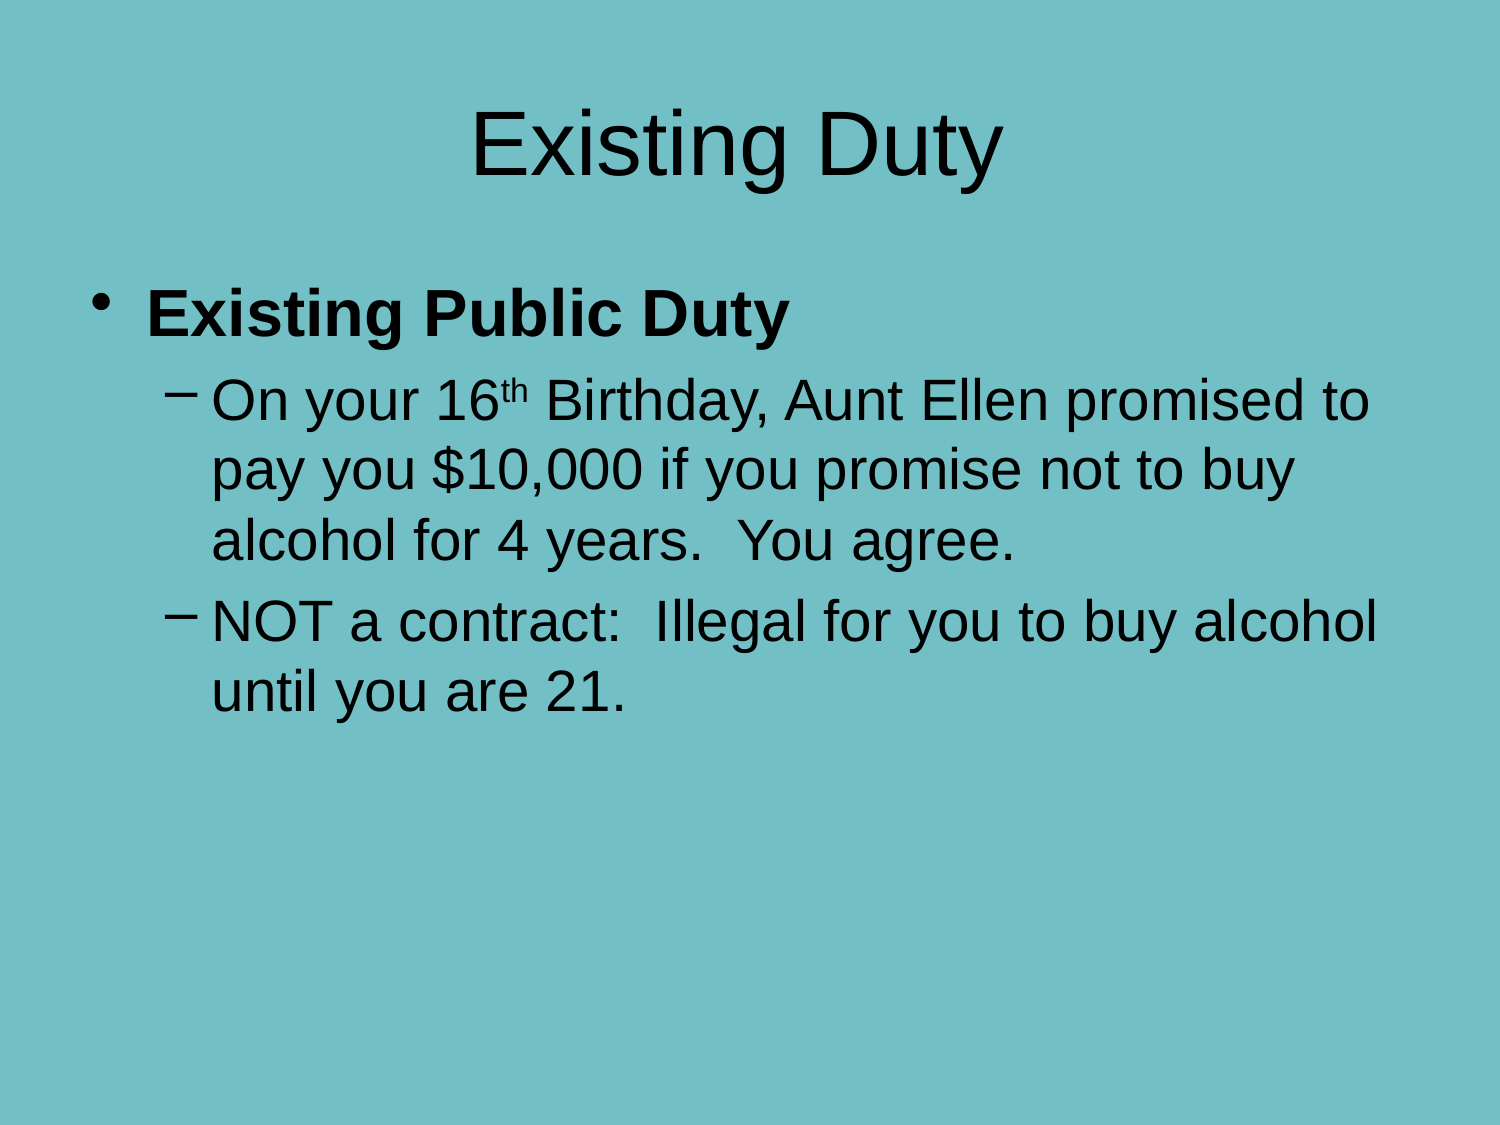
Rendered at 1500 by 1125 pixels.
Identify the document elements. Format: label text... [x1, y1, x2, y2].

list Existing Public Duty On your 16th Birthday, Aunt Ellen promised to pay you $10,000 if you promise not to buy alcohol for 4 years. You agree. NOT a contract: Illegal for you to buy alcohol until you are 21. [74, 262, 1463, 1006]
title Existing Duty [74, 44, 1426, 233]
